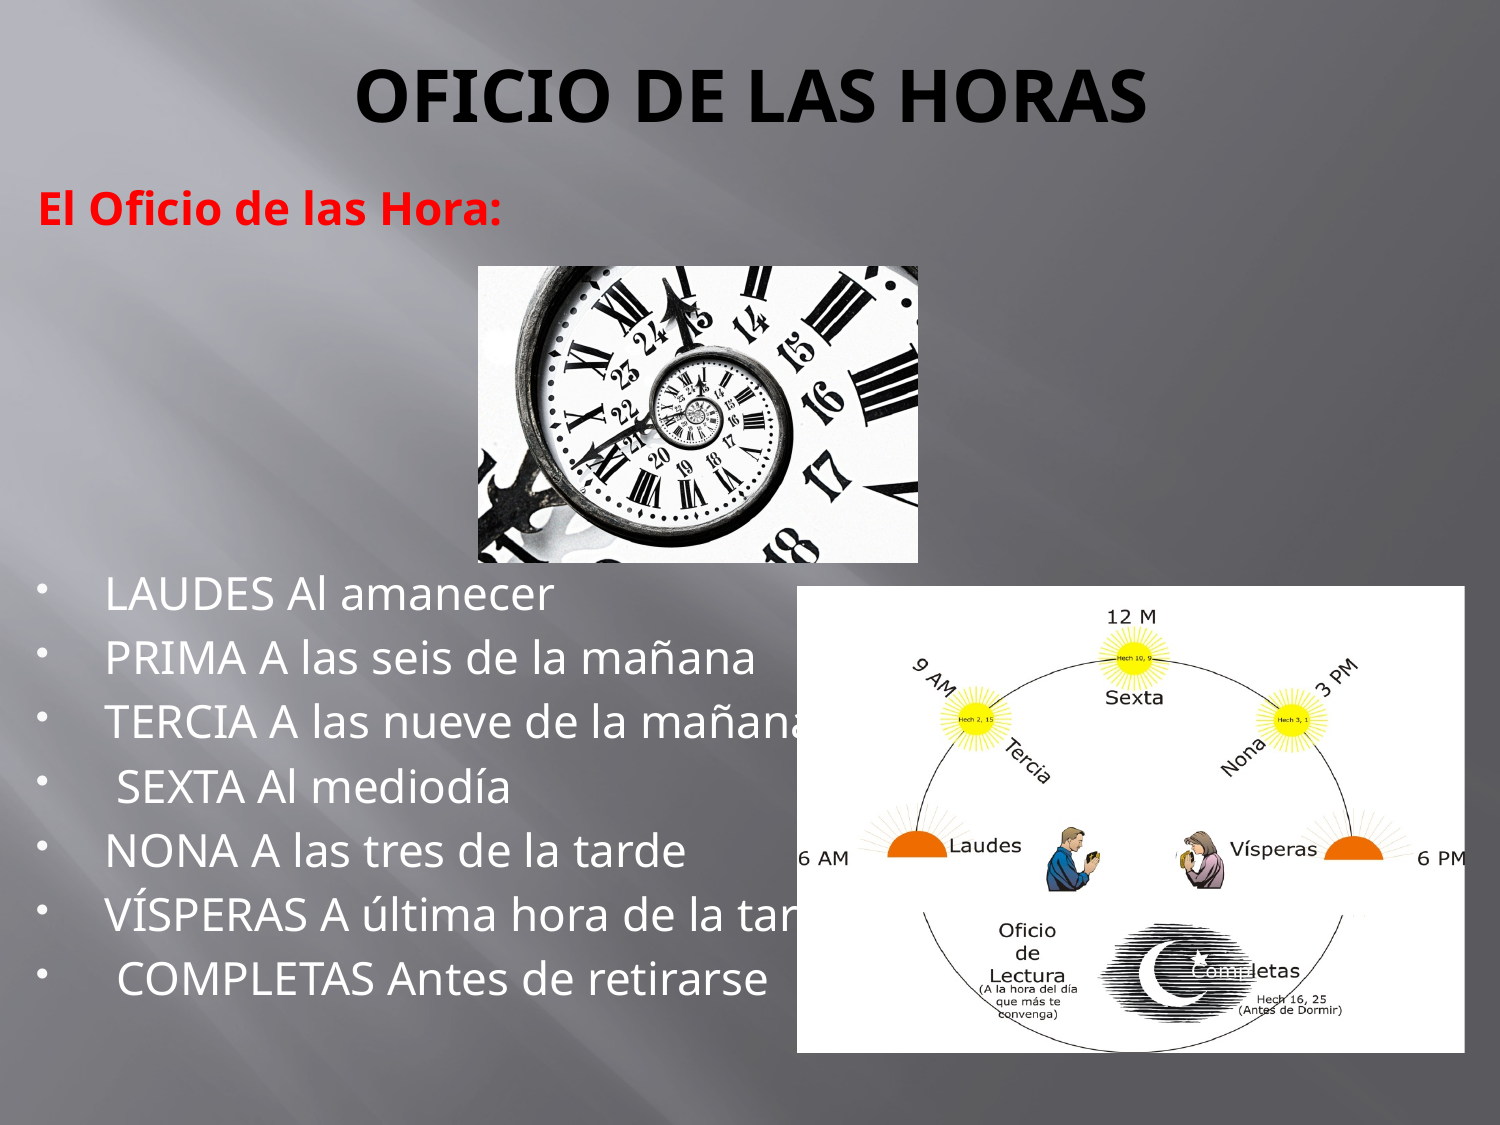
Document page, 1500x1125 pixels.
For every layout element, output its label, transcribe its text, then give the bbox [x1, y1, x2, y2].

title OFICIO DE LAS HORAS [76, 0, 1427, 172]
list El Oficio de las Hora: LAUDES Al amanecer PRIMA A las seis de la mañana TERCIA A las nueve de la mañana SEXTA Al mediodía NONA A las tres de la tarde VÍSPERAS A última hora de la tarde COMPLETAS Antes de retirarse [0, 172, 1500, 1071]
picture [796, 585, 1465, 1054]
picture [478, 266, 919, 563]
